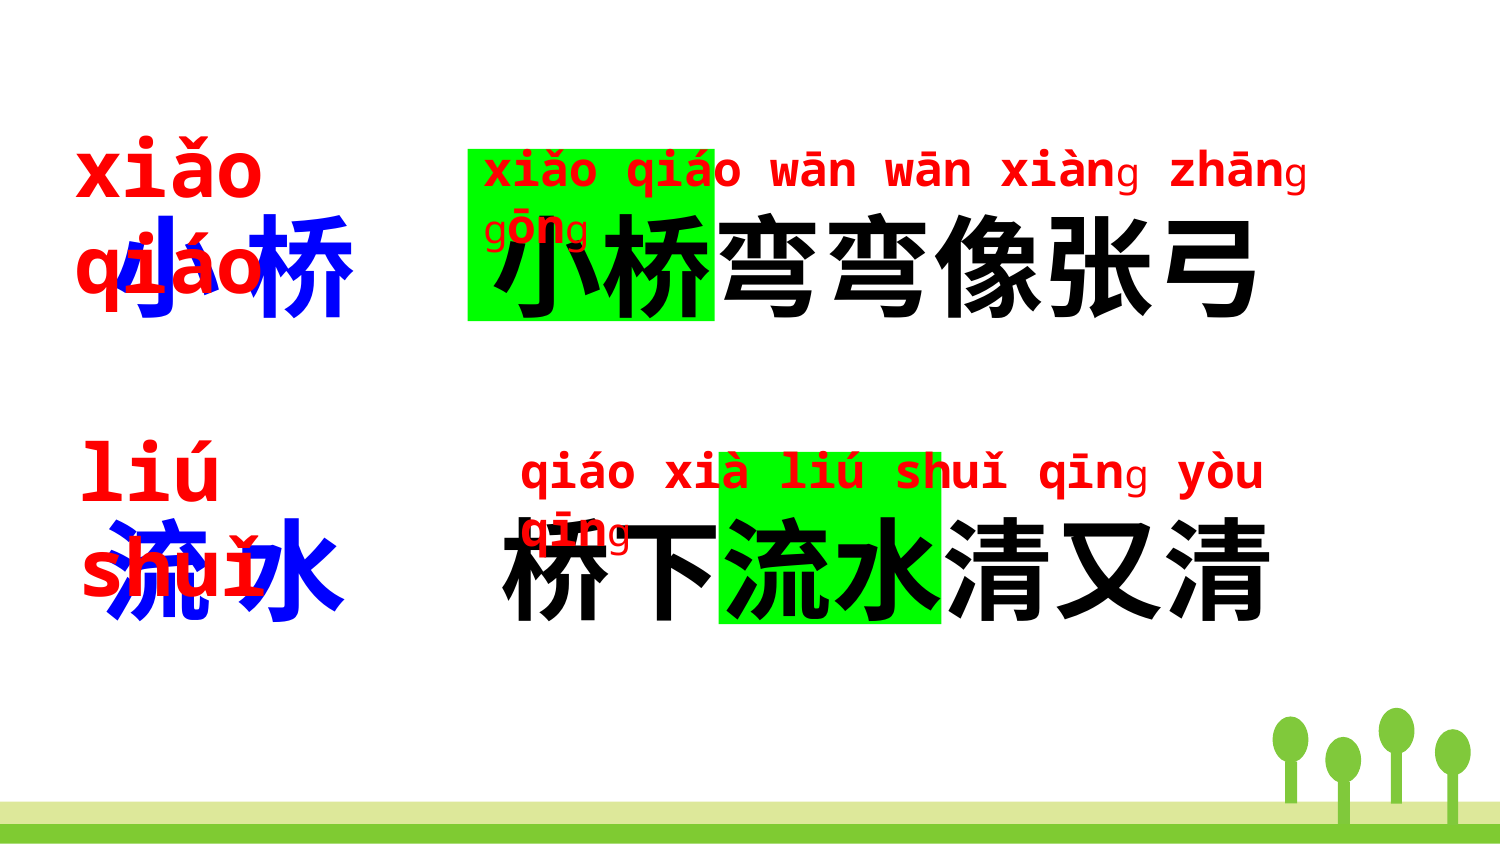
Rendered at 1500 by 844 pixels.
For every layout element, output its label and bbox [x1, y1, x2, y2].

text_box [468, 131, 1331, 474]
text_box [59, 111, 480, 341]
text_box [471, 433, 1341, 643]
text_box [0, 707, 1500, 844]
text_box [59, 414, 404, 644]
